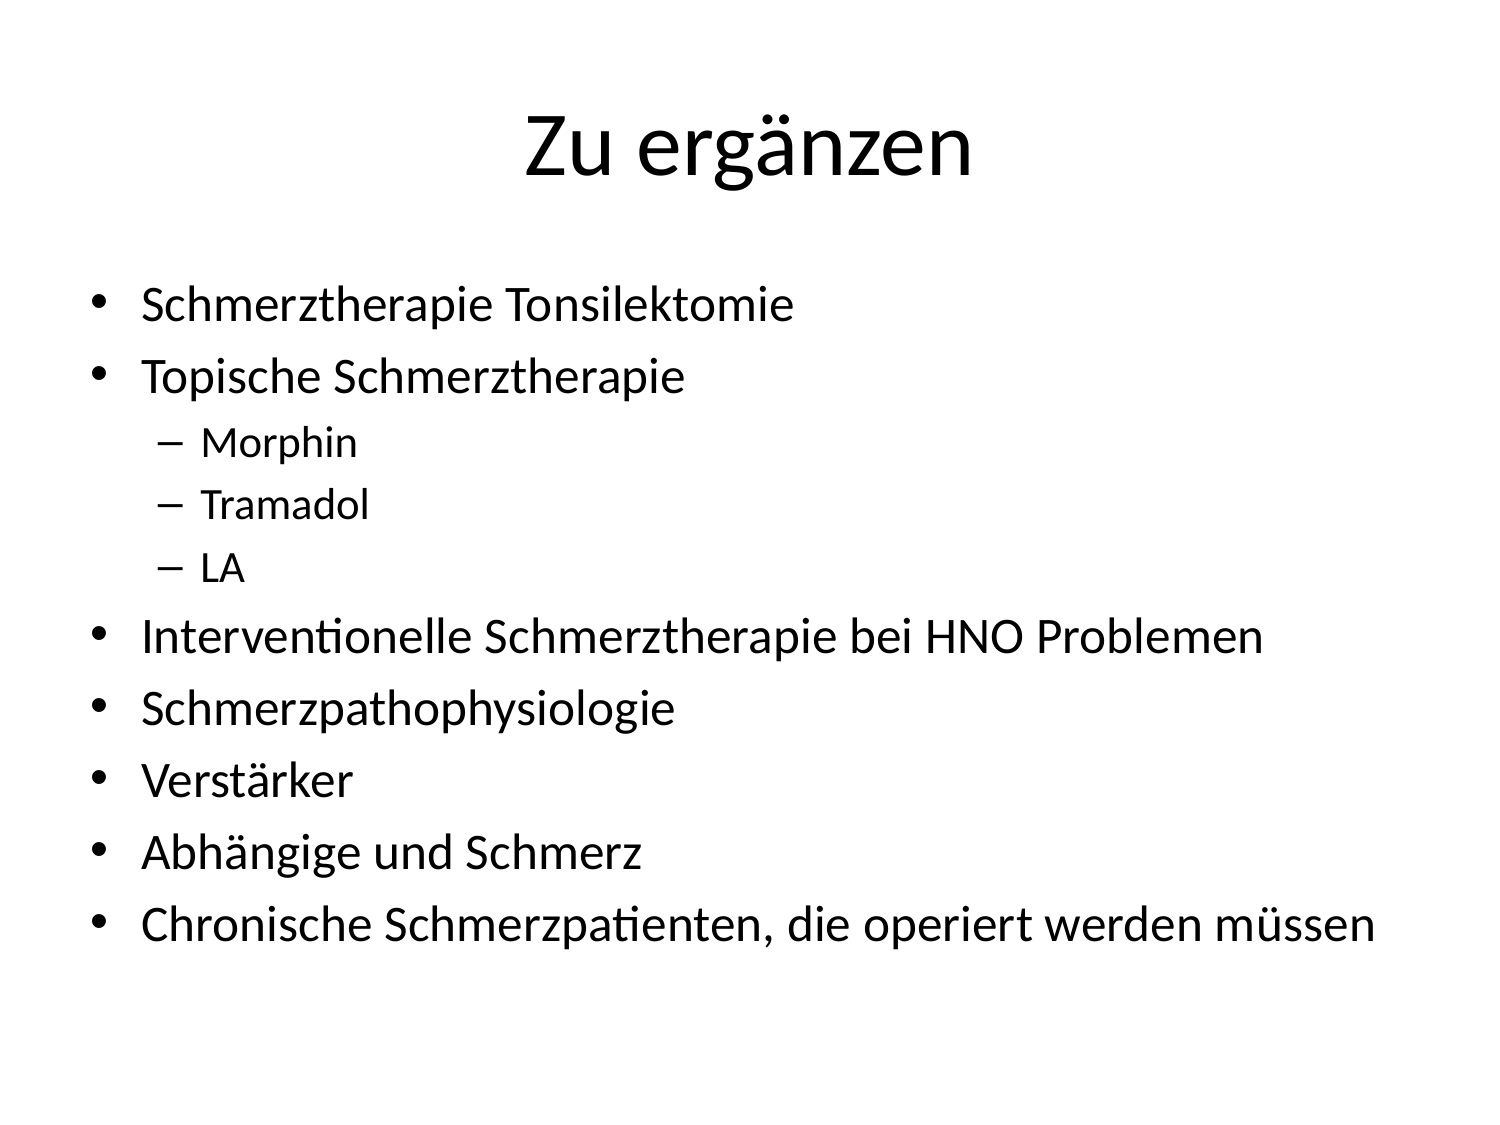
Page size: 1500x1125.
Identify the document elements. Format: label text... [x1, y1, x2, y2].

list Schmerztherapie Tonsilektomie Topische Schmerztherapie Morphin Tramadol LA Interventionelle Schmerztherapie bei HNO Problemen Schmerzpathophysiologie Verstärker Abhängige und Schmerz Chronische Schmerzpatienten, die operiert werden müssen [75, 262, 1425, 1005]
title Zu ergänzen [75, 45, 1425, 233]
